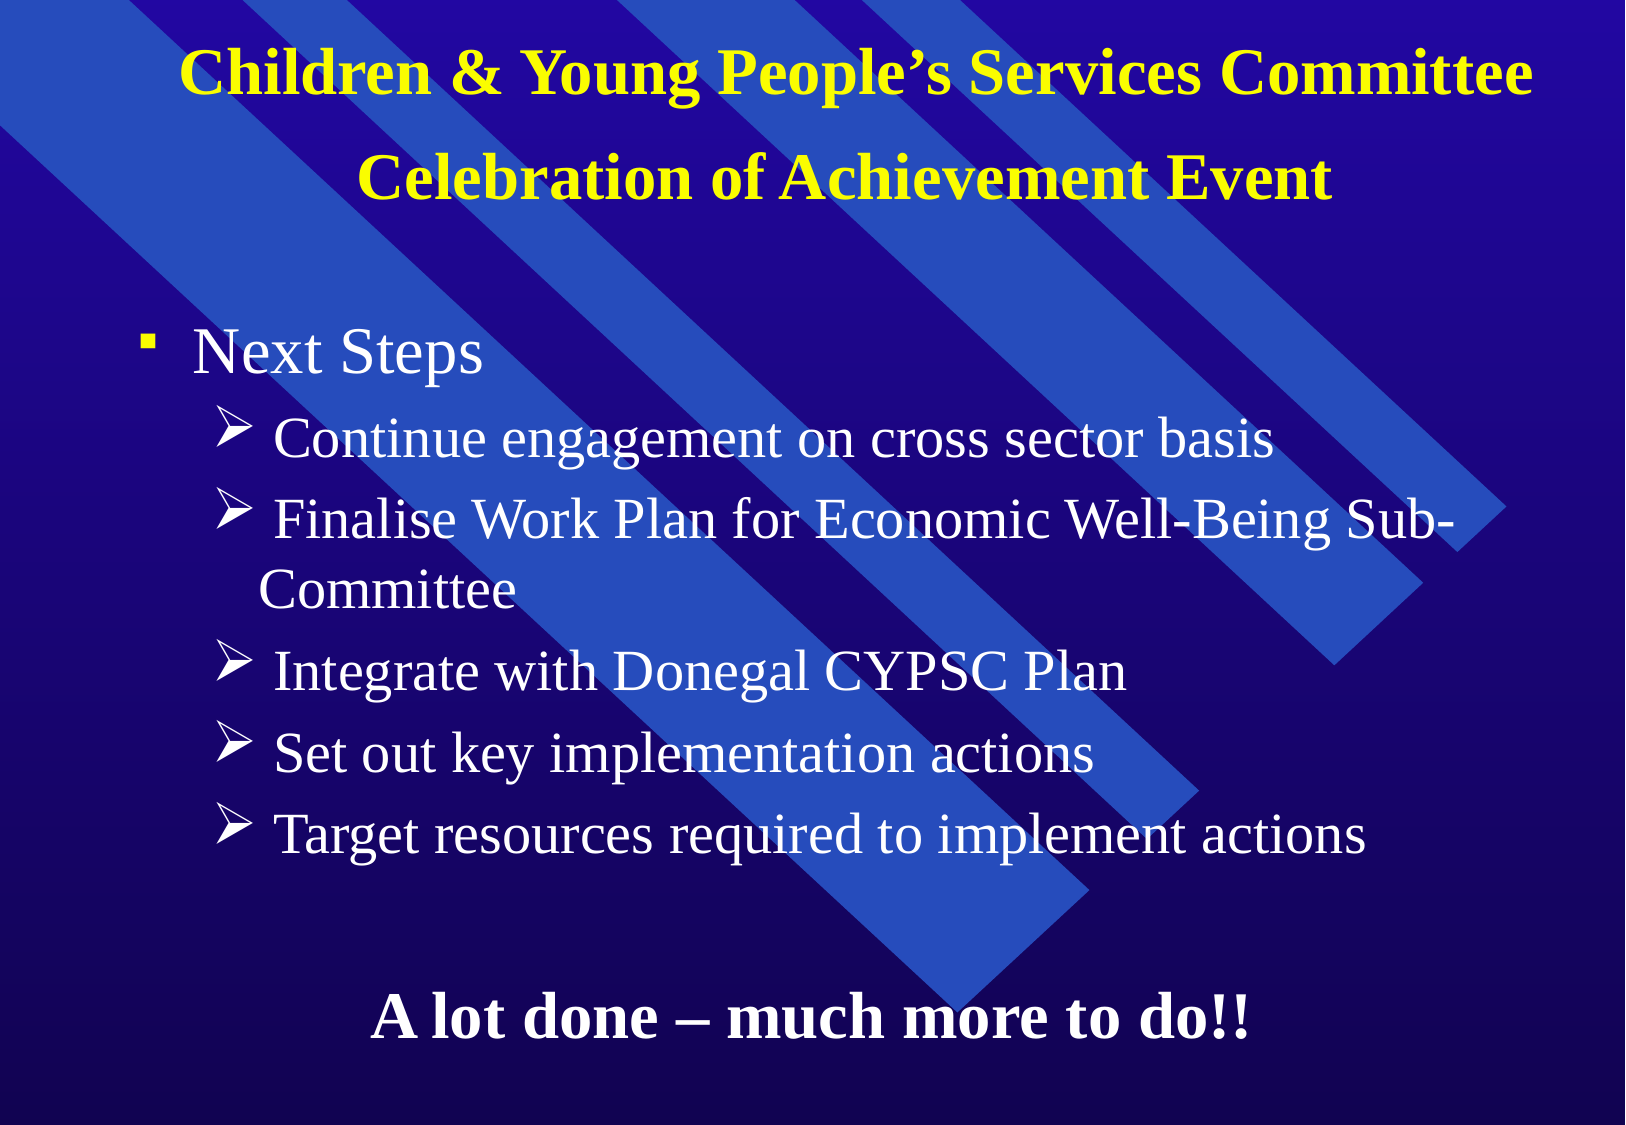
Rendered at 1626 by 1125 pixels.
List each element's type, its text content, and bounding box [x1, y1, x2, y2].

list Next Steps Continue engagement on cross sector basis Finalise Work Plan for Economic Well-Being Sub-Committee Integrate with Donegal CYPSC Plan Set out key implementation actions Target resources required to implement actions A lot done – much more to do!! [121, 299, 1504, 1083]
title Children & Young People’s Services Committee Celebration of Achievement Event [121, 36, 1593, 209]
